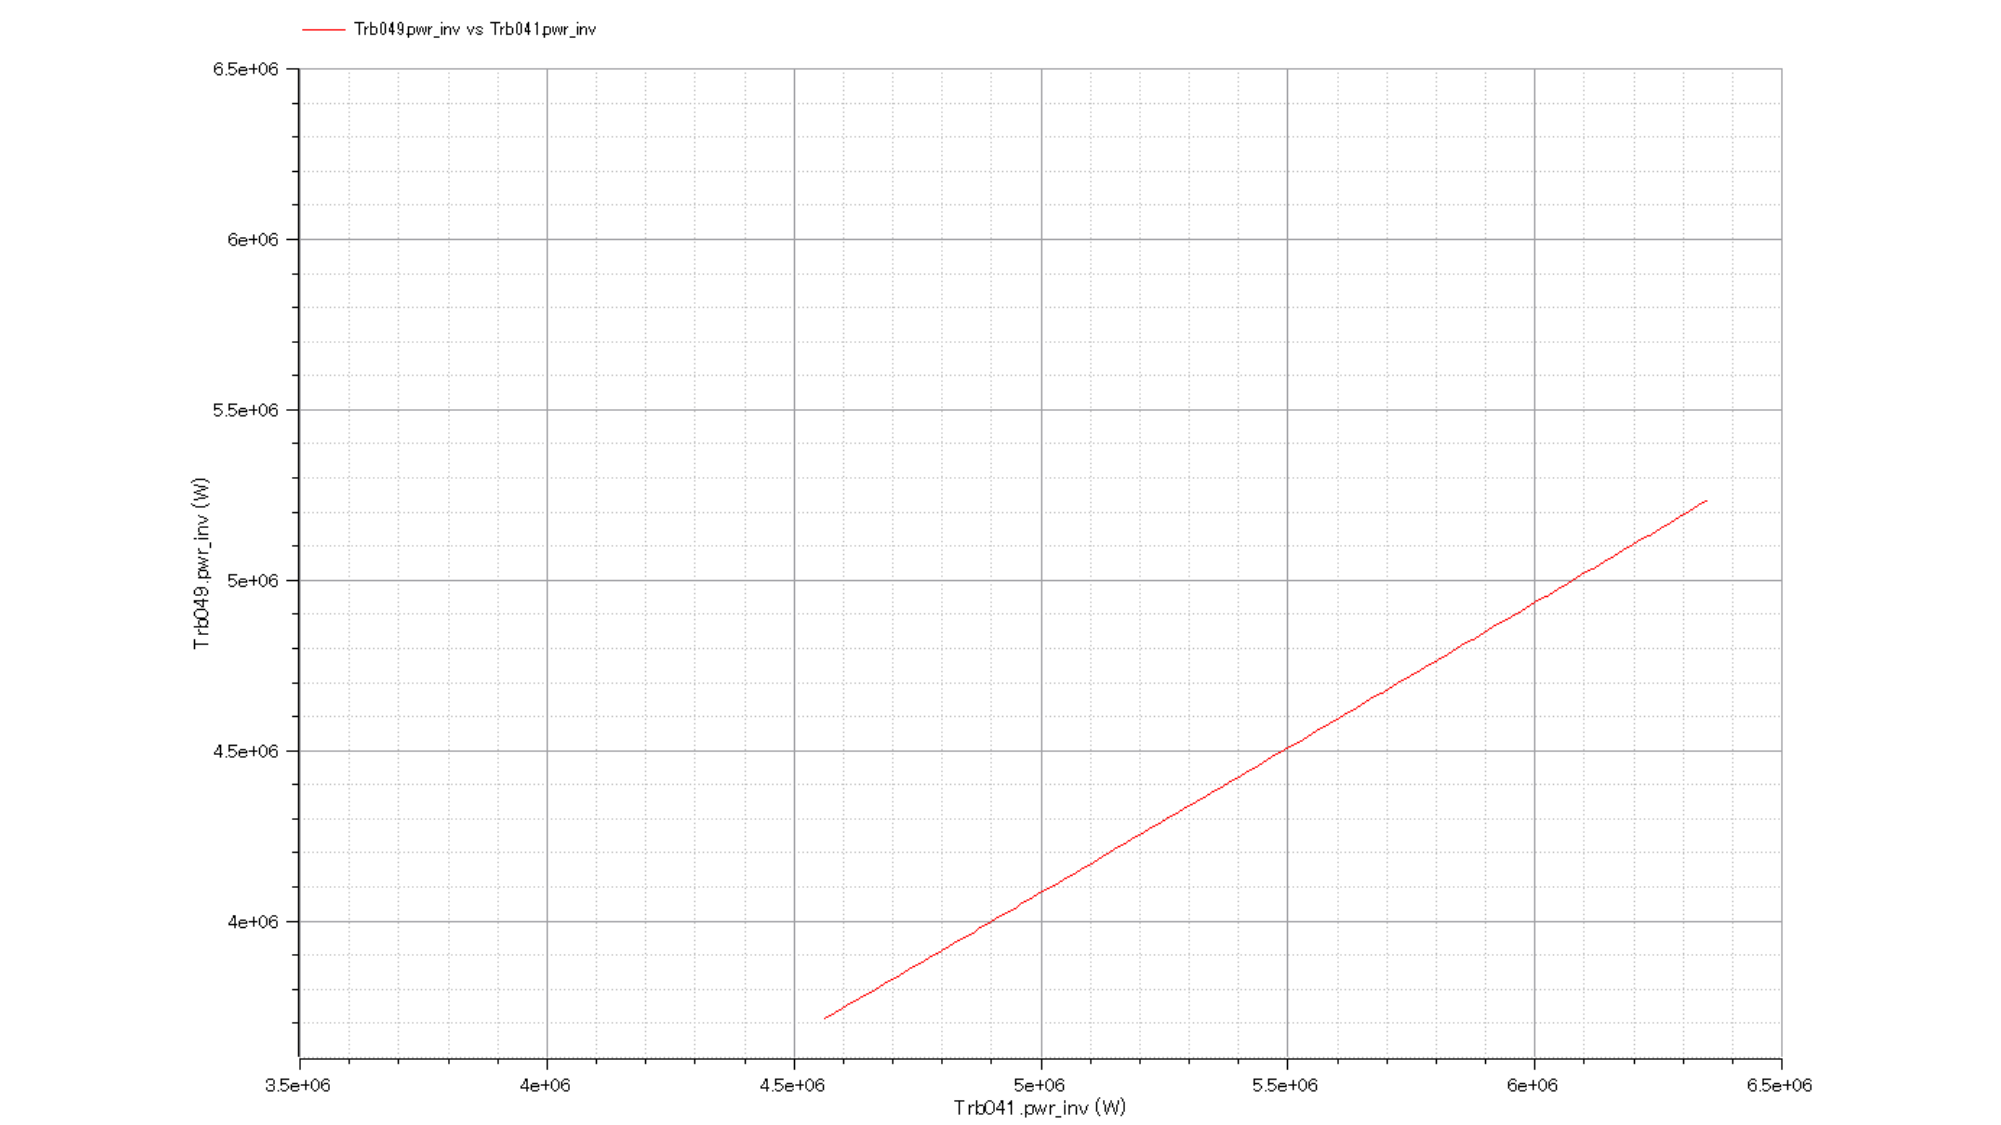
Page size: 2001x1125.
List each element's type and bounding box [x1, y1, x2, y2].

picture [181, 0, 1819, 1125]
